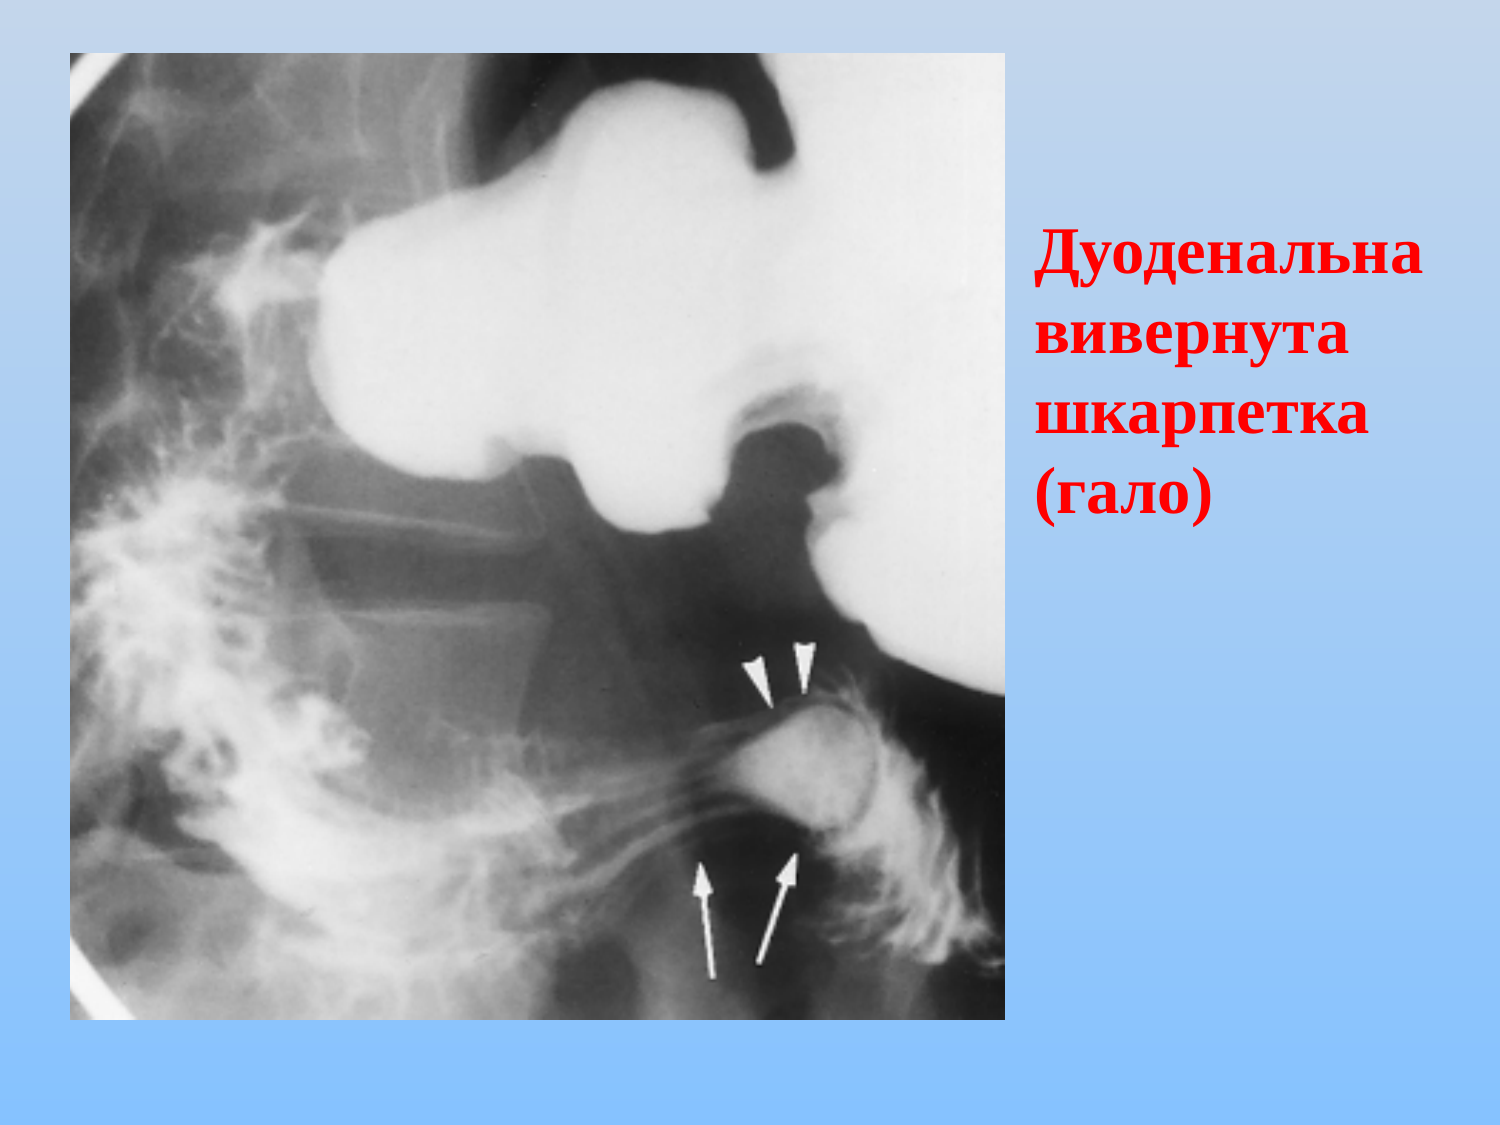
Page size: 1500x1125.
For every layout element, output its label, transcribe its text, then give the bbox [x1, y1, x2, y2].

picture [70, 53, 1005, 1020]
text_box Дуоденальна вивернута шкарпетка (гало) [1019, 199, 1500, 534]
